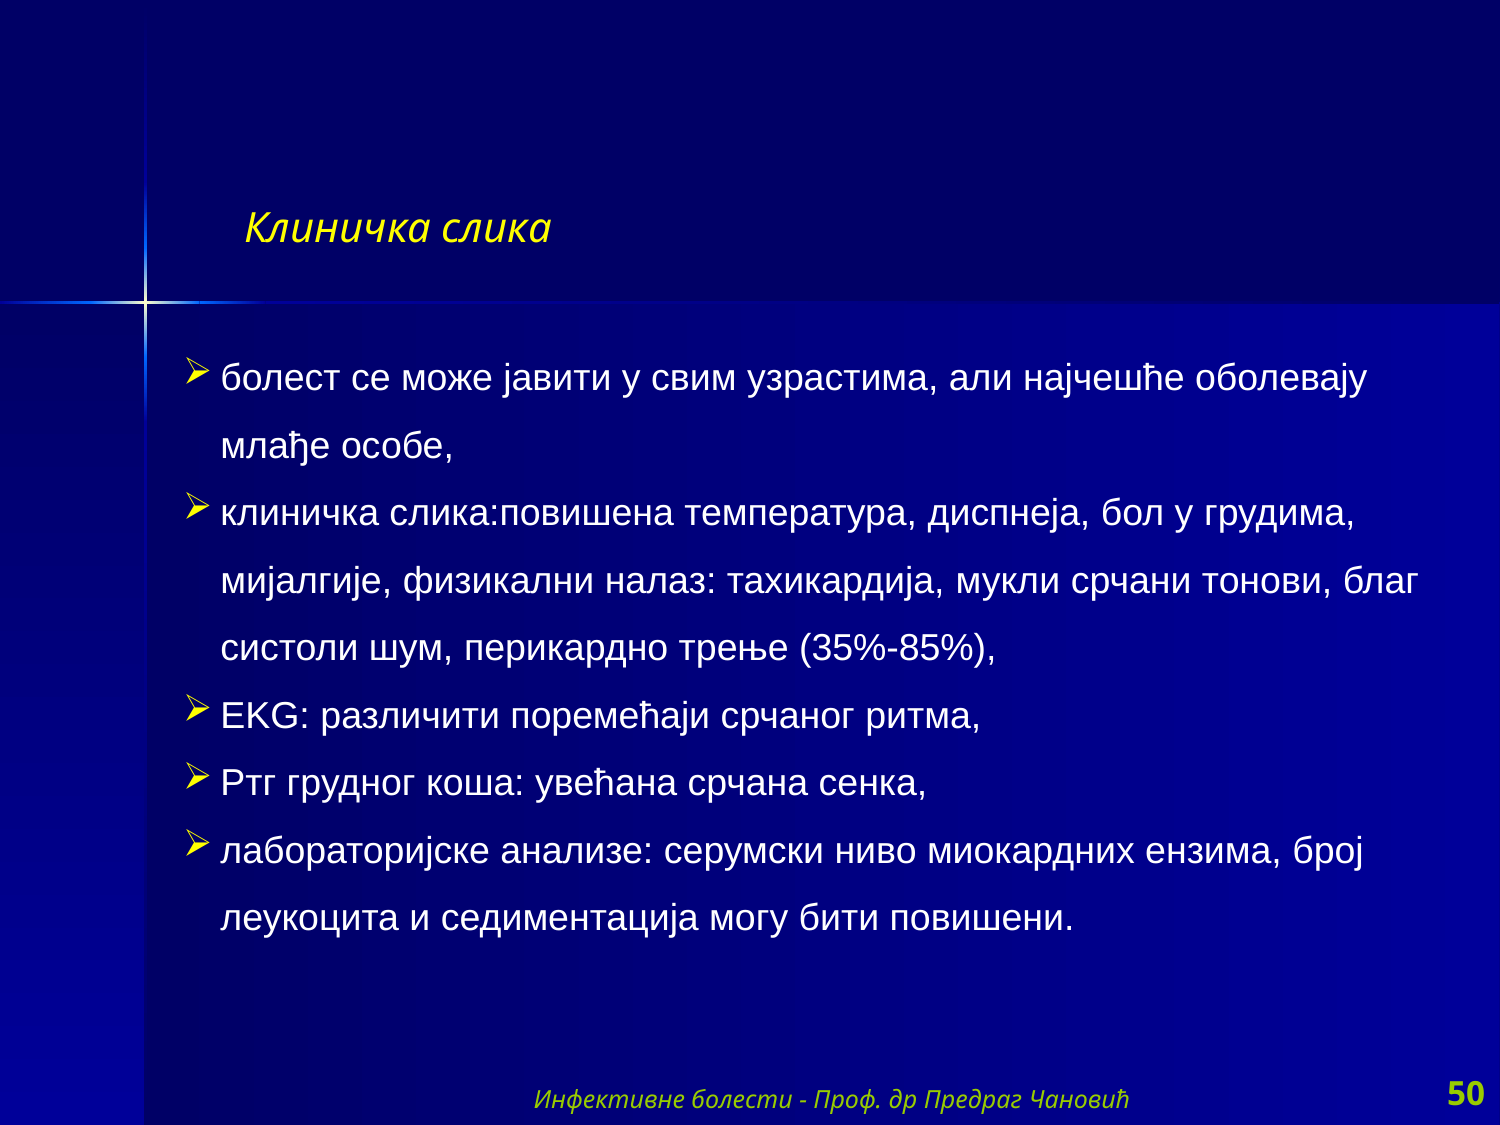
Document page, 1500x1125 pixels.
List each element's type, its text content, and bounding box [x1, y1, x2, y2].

text_box Клиничка слика [229, 193, 567, 258]
footer Инфективне болести - Проф. др Предраг Чановић [430, 1049, 1235, 1125]
text_box болест се може јавити у свим узрастима, али најчешће оболевају млађе особе, клиничка слика:повишена температура, диспнеја, бол у грудима, мијалгије, физикални налаз: тахикардија, мукли срчани тонови, благ систоли шум, перикардно трење (35%-85%), EKG: различити поремећаји срчаног ритма, Ртг грудног коша: увећана срчана сенка, лабораторијске анализе: серумски ниво миокардних ензима, број леукоцита и седиментација могу бити повишени. [168, 323, 1468, 946]
slide_number 50 [1345, 1049, 1500, 1125]
